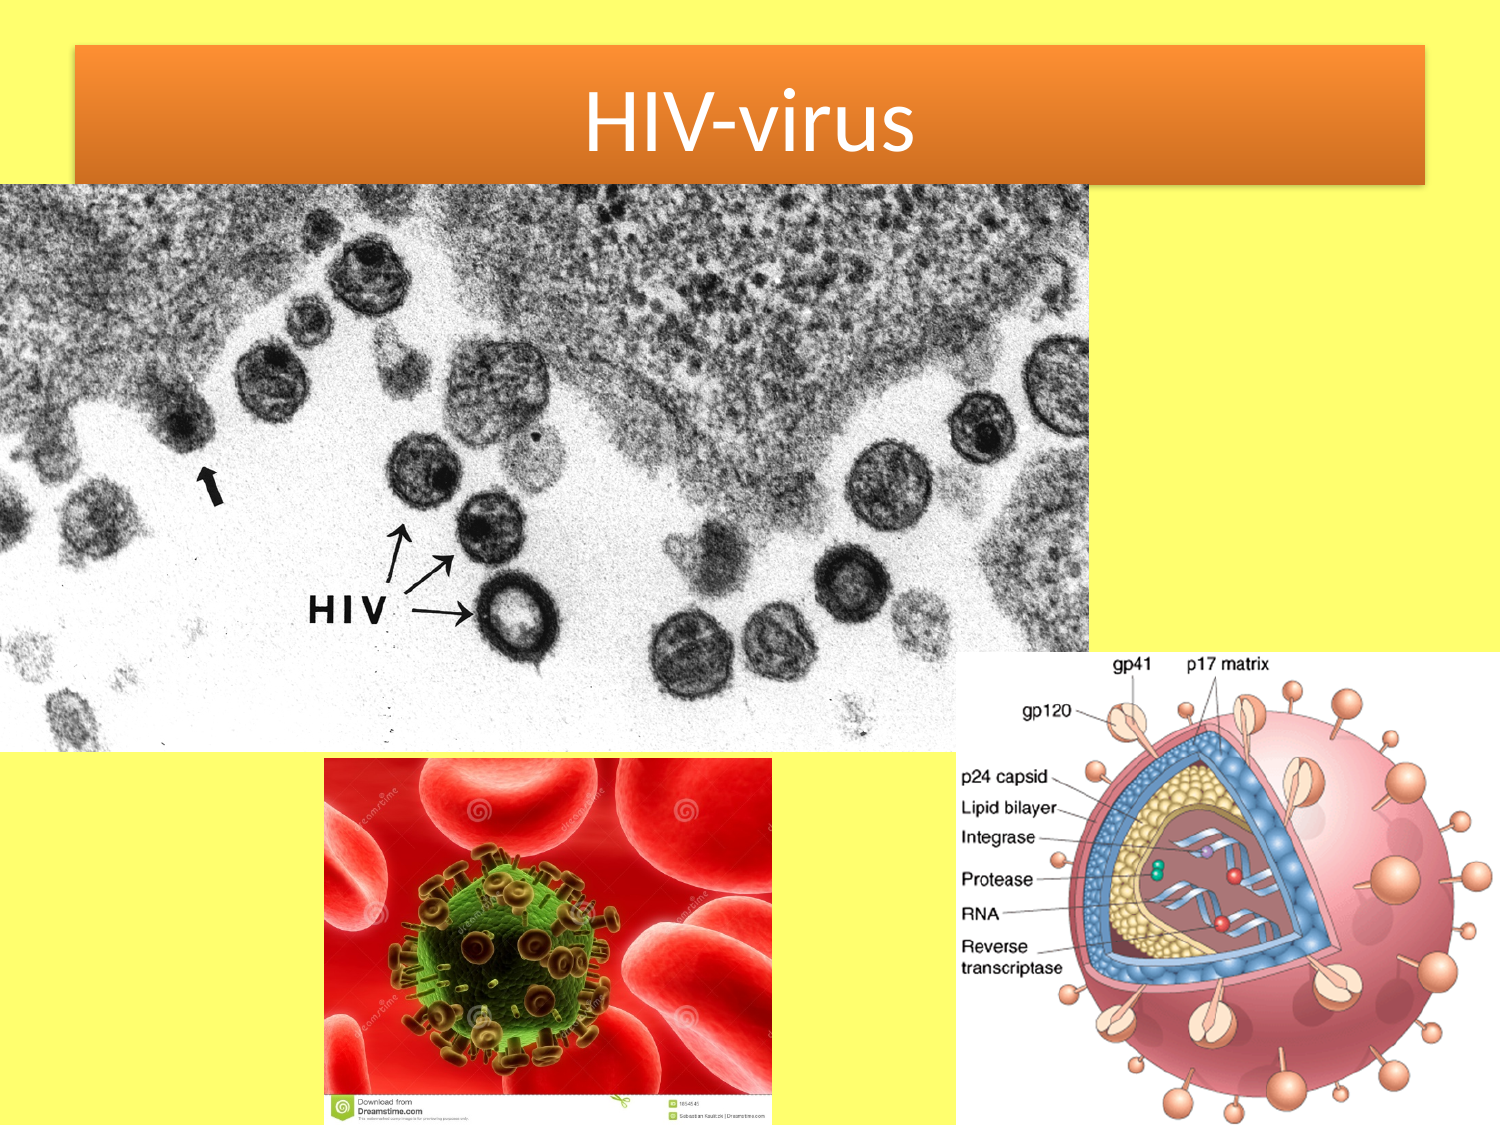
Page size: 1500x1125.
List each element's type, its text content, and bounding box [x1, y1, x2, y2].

title HIV-virus [75, 45, 1425, 185]
picture [0, 184, 1500, 1125]
picture [324, 758, 772, 1125]
